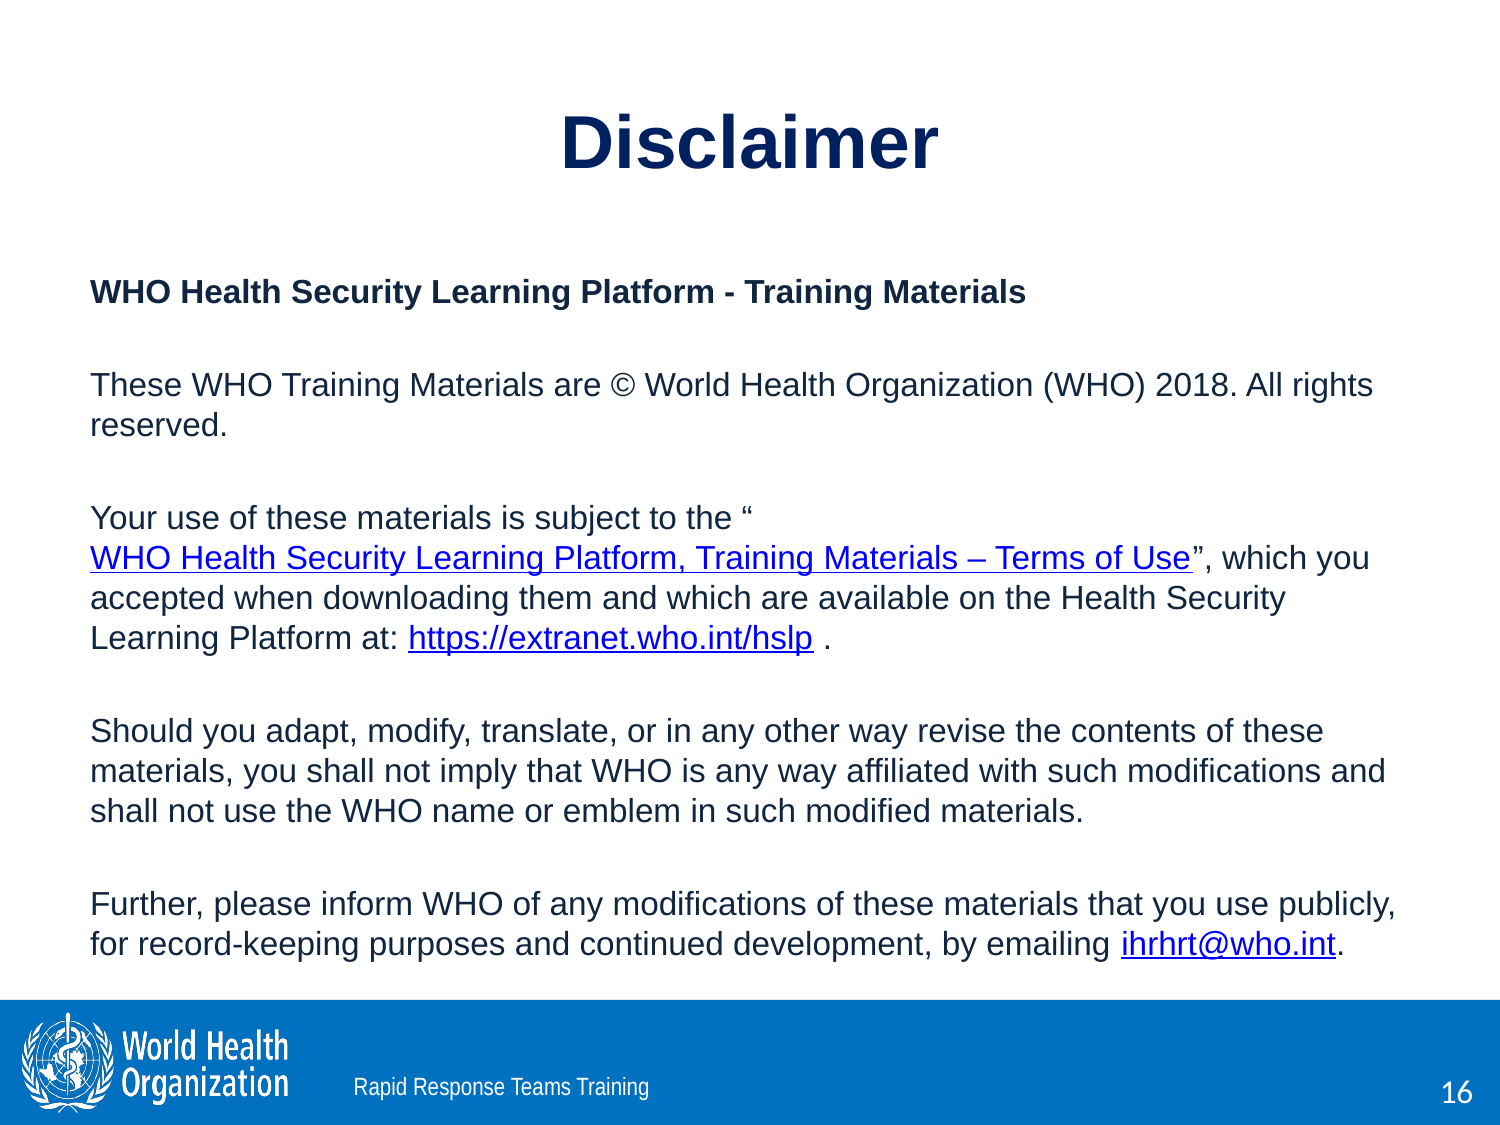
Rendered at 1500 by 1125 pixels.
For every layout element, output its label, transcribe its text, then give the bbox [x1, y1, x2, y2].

list WHO Health Security Learning Platform - Training Materials These WHO Training Materials are © World Health Organization (WHO) 2018. All rights reserved. Your use of these materials is subject to the “WHO Health Security Learning Platform, Training Materials – Terms of Use”, which you accepted when downloading them and which are available on the Health Security Learning Platform at: https://extranet.who.int/hslp . Should you adapt, modify, translate, or in any other way revise the contents of these materials, you shall not imply that WHO is any way affiliated with such modifications and shall not use the WHO name or emblem in such modified materials. Further, please inform WHO of any modifications of these materials that you use publicly, for record-keeping purposes and continued development, by emailing ihrhrt@who.int. [75, 262, 1425, 1005]
title Disclaimer [75, 45, 1425, 233]
picture [21, 1012, 288, 1113]
